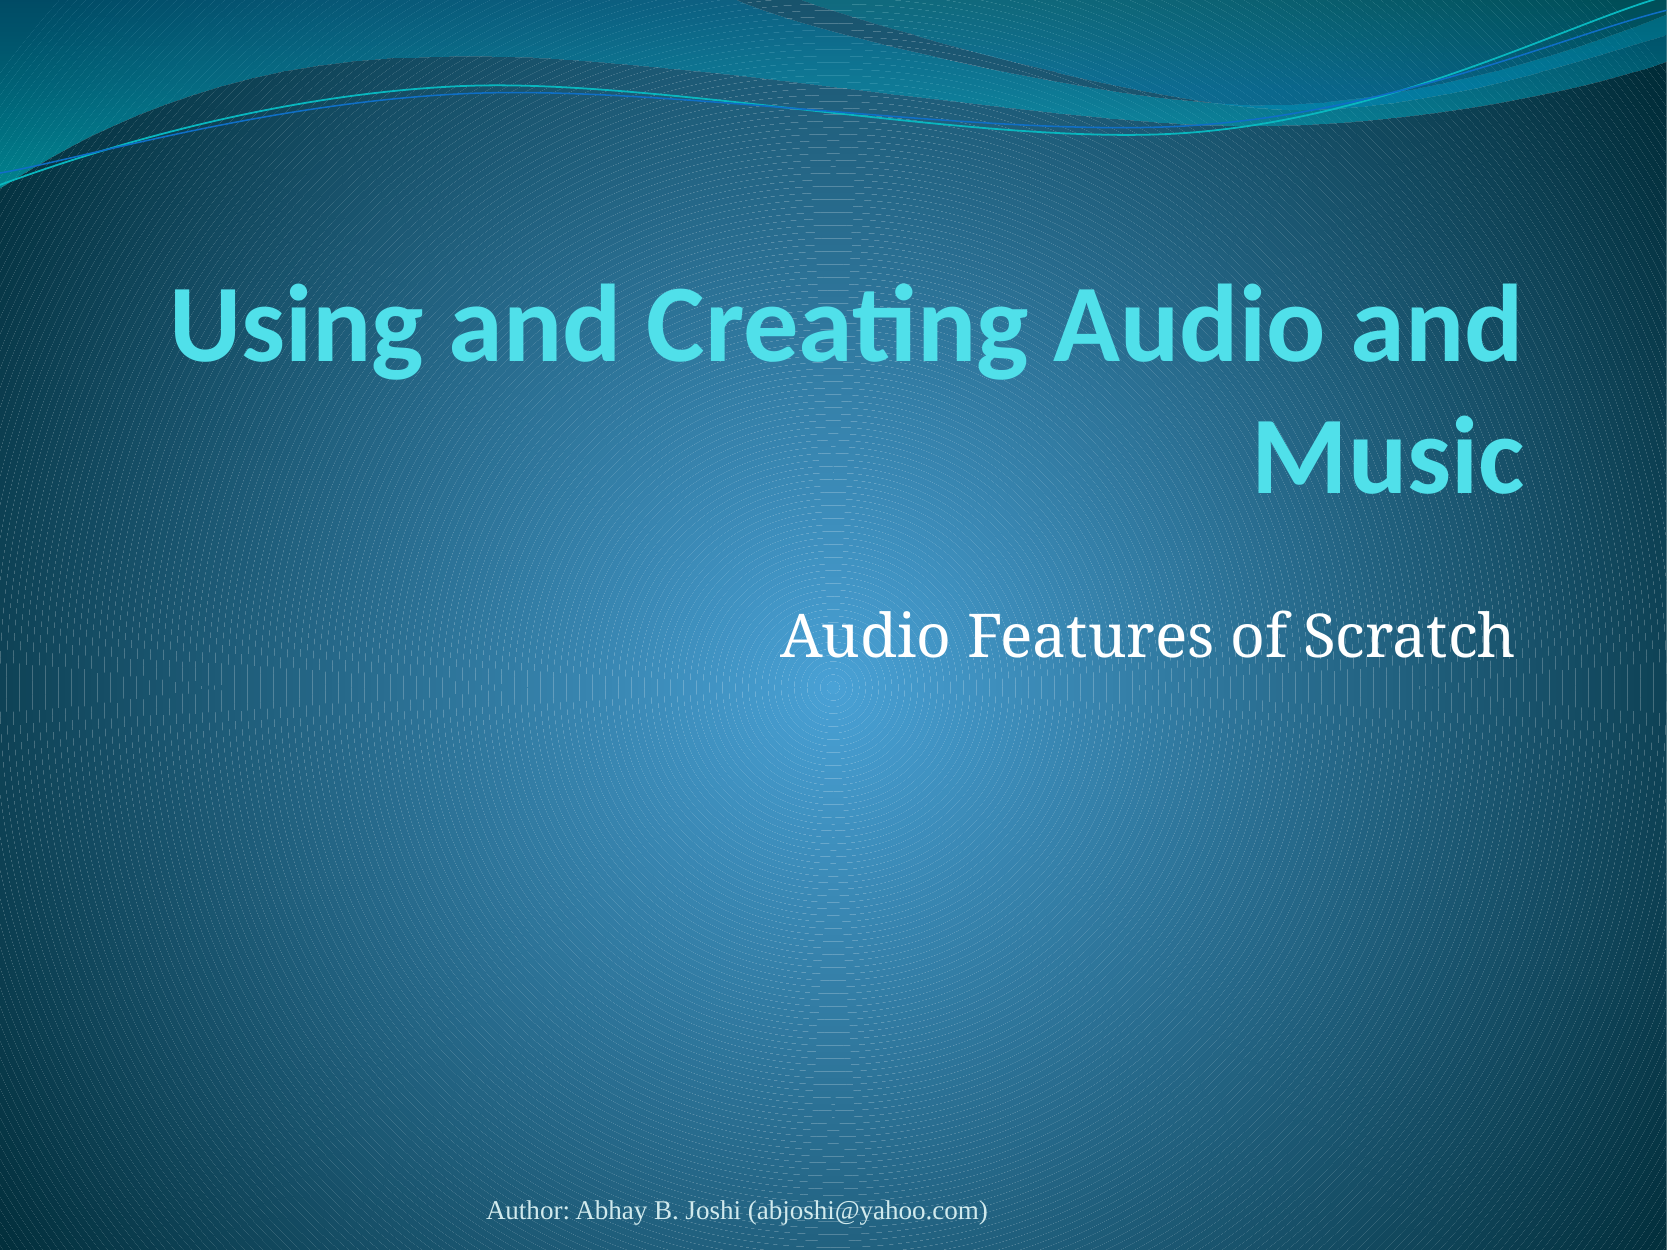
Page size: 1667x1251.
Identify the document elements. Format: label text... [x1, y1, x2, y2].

subtitle Audio Features of Scratch [97, 588, 1529, 908]
footer Author: Abhay B. Joshi (abjoshi@yahoo.com) [486, 1158, 1098, 1226]
title Using and Creating Audio and Music [97, 249, 1529, 584]
